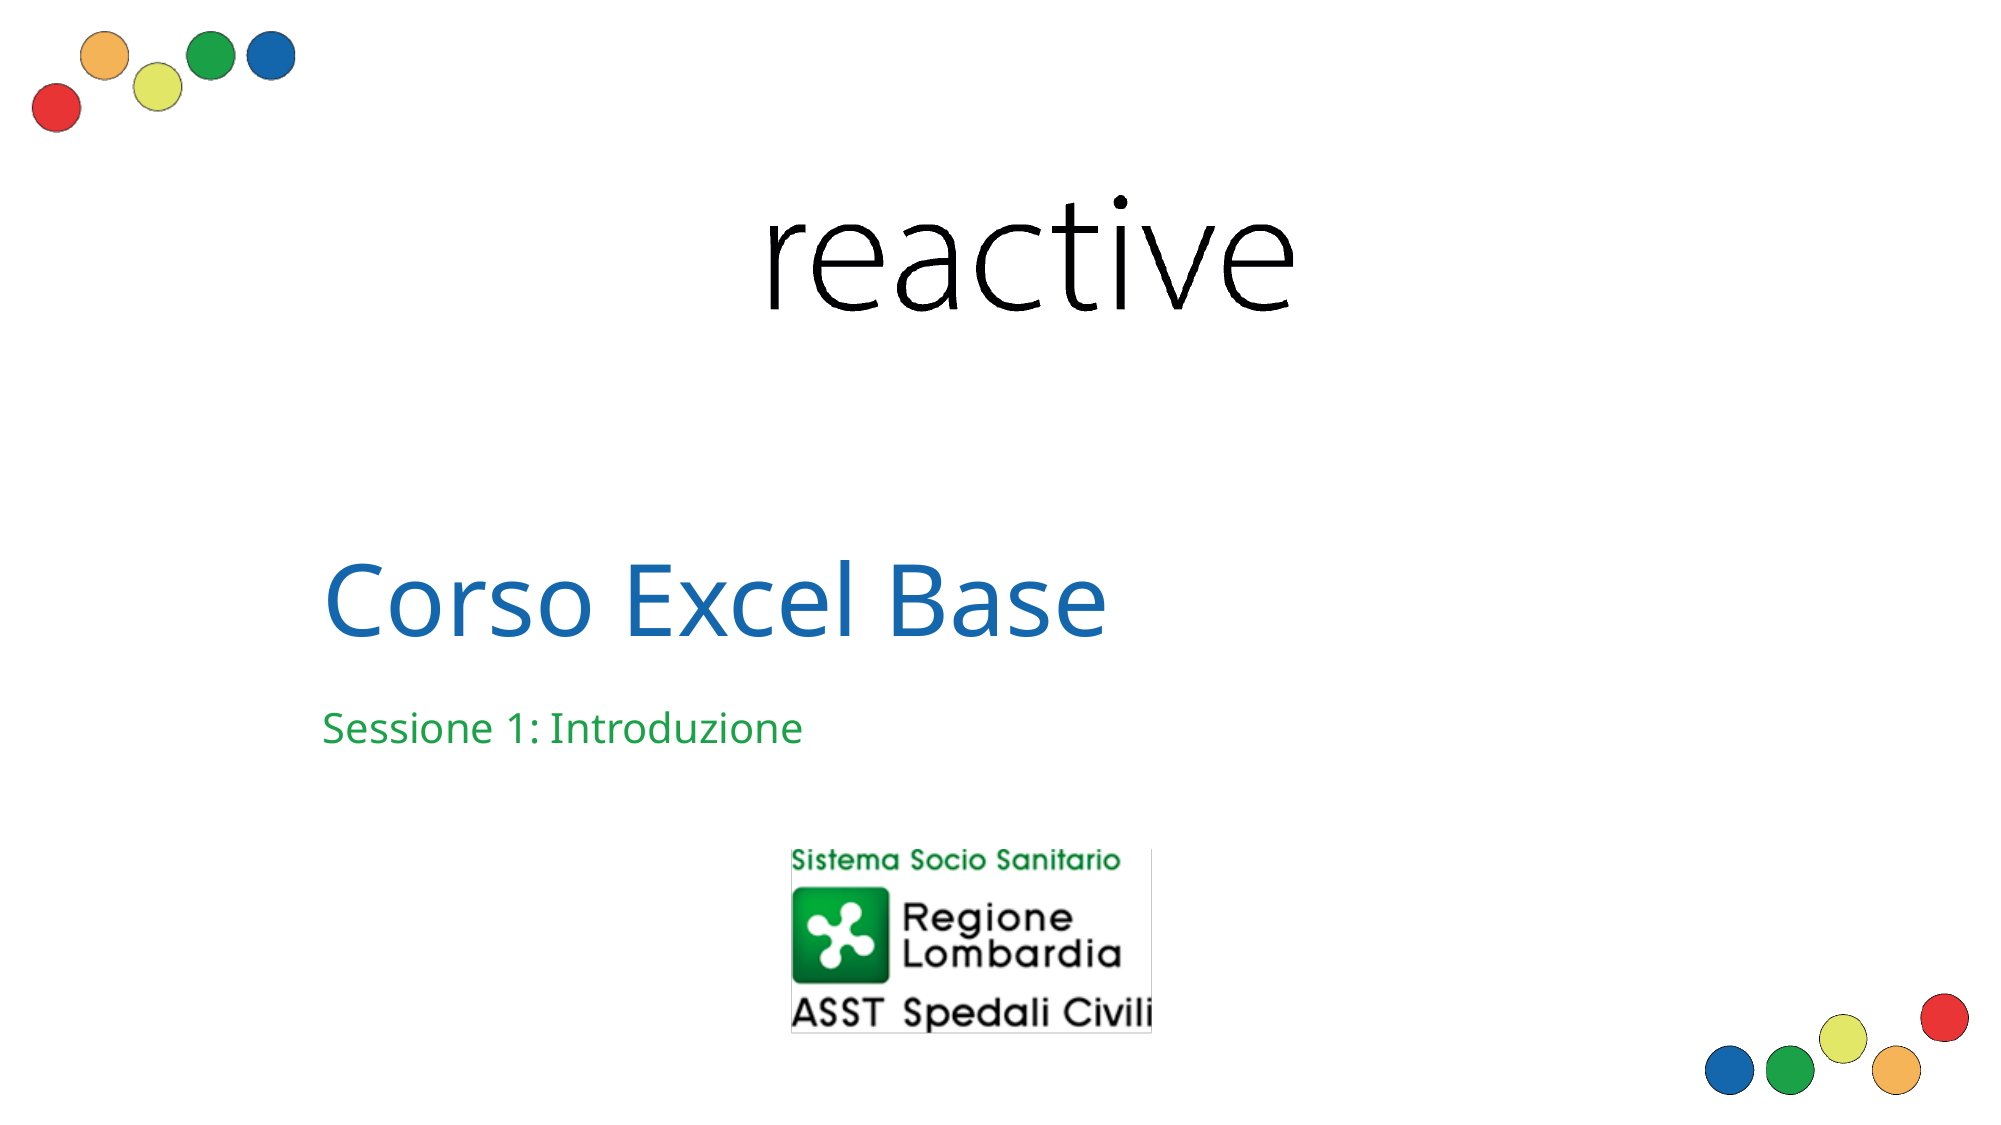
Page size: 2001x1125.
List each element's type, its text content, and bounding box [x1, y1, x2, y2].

subtitle Sessione 1: Introduzione [307, 694, 1750, 773]
picture [29, 30, 295, 135]
title Corso Excel Base [307, 328, 1750, 665]
picture [764, 193, 1294, 313]
picture [1704, 990, 1971, 1096]
picture [765, 849, 1235, 1038]
